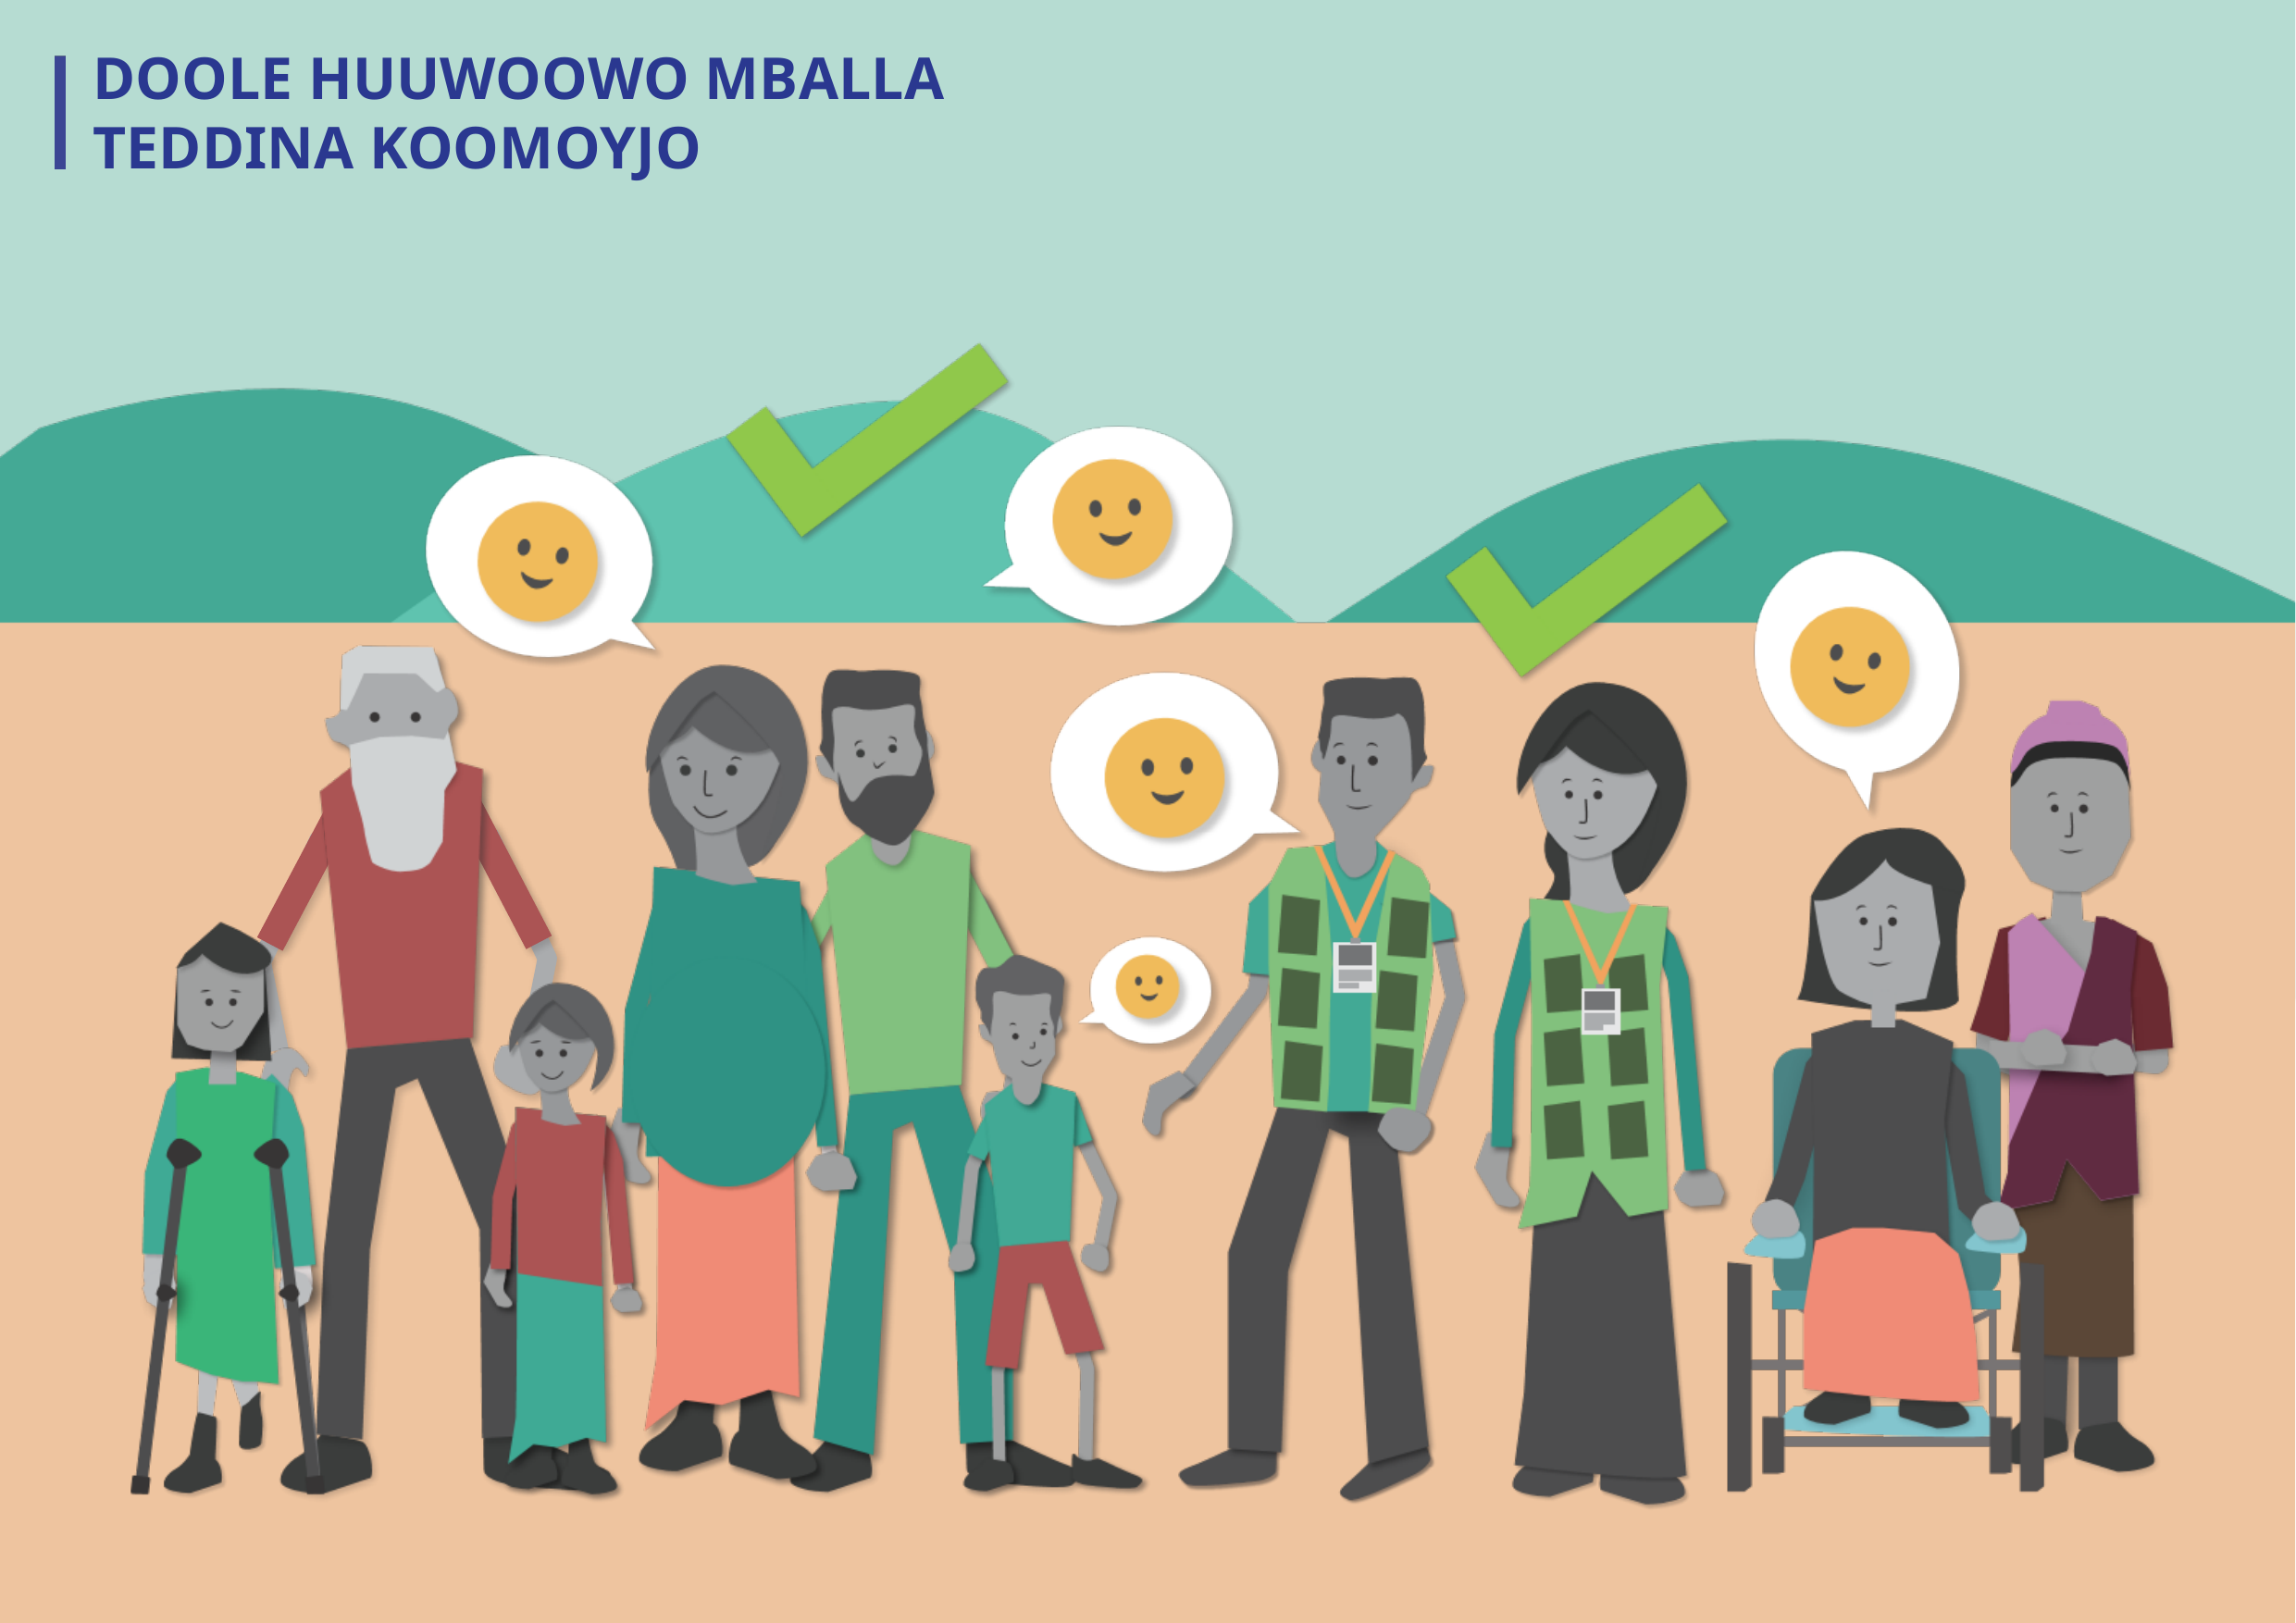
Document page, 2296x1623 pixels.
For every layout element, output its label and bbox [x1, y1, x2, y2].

text_box [0, 0, 2296, 1623]
